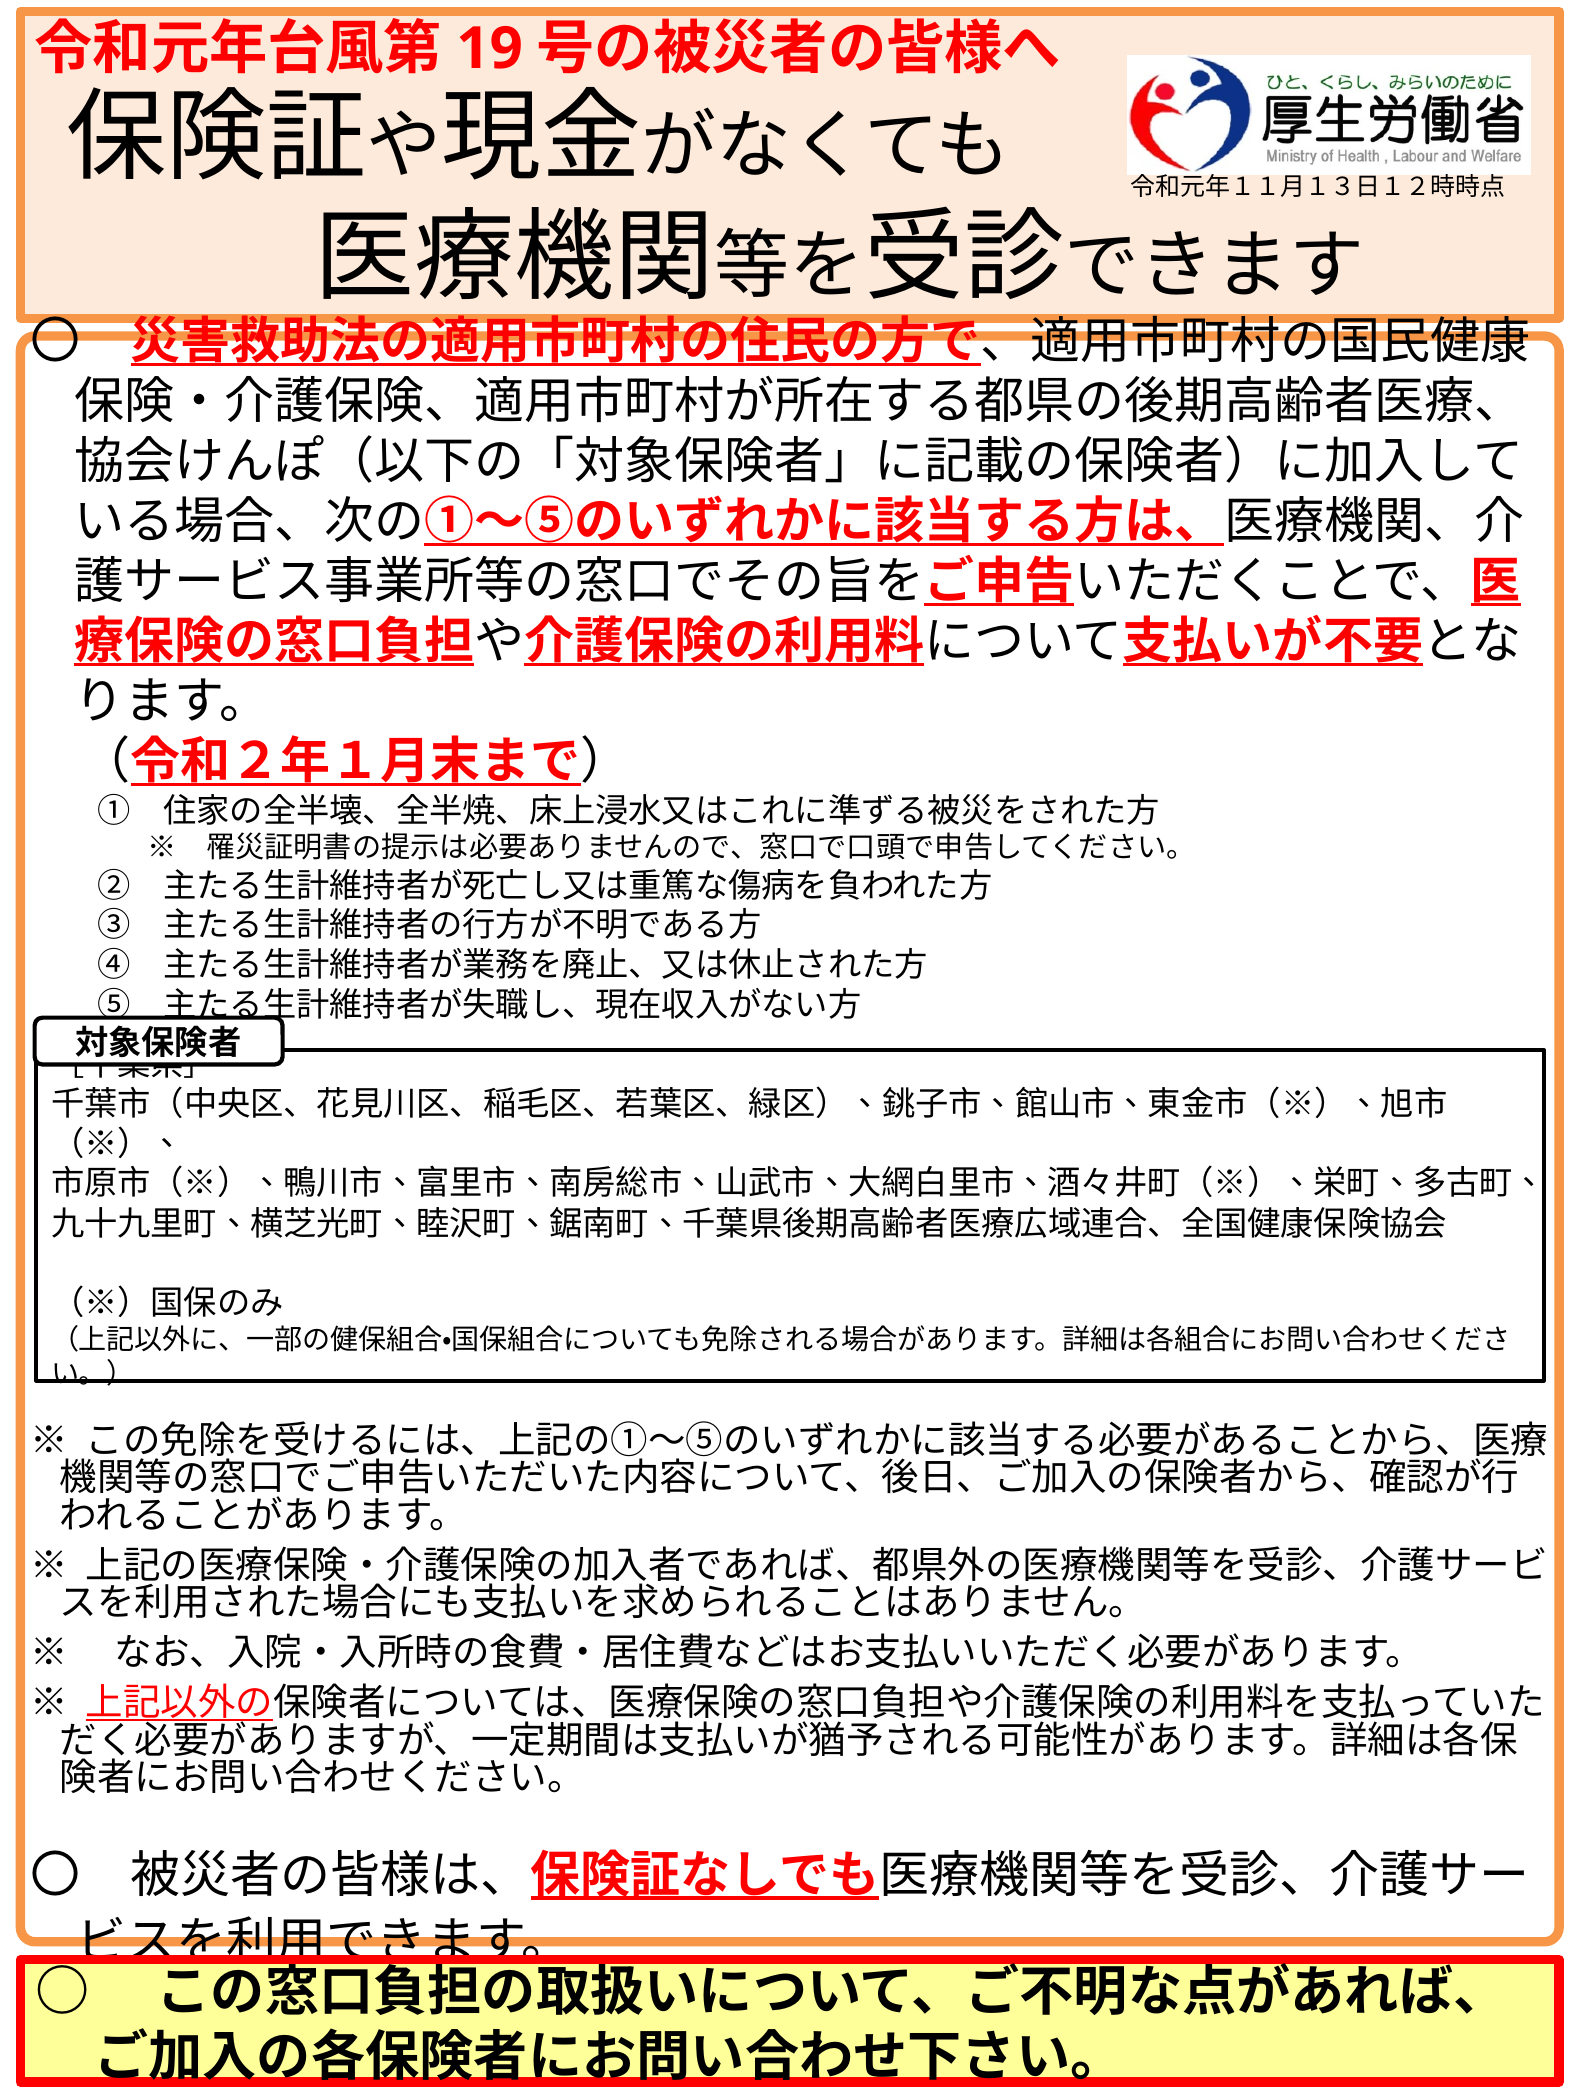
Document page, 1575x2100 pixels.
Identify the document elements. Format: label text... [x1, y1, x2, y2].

text_box 保険証や現金がなくても 医療機関等を受診できます [18, 9, 1561, 320]
text_box ［千葉県］ 千葉市（中央区、花見川区、稲毛区、若葉区、緑区）、銚子市、館山市、東金市（※）、旭市（※）、 市原市（※）、鴨川市、富里市、南房総市、山武市、大網白里市、酒々井町（※）、栄町、多古町、 九十九里町、横芝光町、睦沢町、鋸南町、千葉県後期高齢者医療広域連合、全国健康保険協会 （※）国保のみ （上記以外に、一部の健保組合・国保組合についても免除される場合があります。詳細は各組合にお問い合わせください。） [34, 1048, 1546, 1383]
text_box 対象保険者 [32, 1015, 285, 1067]
text_box 令和元年台風第19号の被災者の皆様へ [33, 1, 1081, 70]
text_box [1115, 55, 1543, 209]
text_box 〇 災害救助法の適用市町村の住民の方で、適用市町村の国民健康保険・介護保険、適用市町村が所在する都県の後期高齢者医療、協会けんぽ（以下の「対象保険者」に記載の保険者）に加入している場合、次の➀～➄のいずれかに該当する方は、医療機関、介護サービス事業所等の窓口でその旨をご申告いただくことで、医療保険の窓口負担や介護保険の利用料について支払いが不要となります。 （令和２年１月末まで） ① 住家の全半壊、全半焼、床上浸水又はこれに準ずる被災をされた方 ※ 罹災証明書の提示は必要ありませんので、窓口で口頭で申告してください。 ② 主たる生計維持者が死亡し又は重篤な傷病を負われた方 ③ 主たる生計維持者の行方が不明である方 ④ 主たる生計維持者が業務を廃止、又は休止された方 ⑤ 主たる生計維持者が失職し、現在収入がない方 ※ この免除を受けるには、上記の①～⑤のいずれかに該当する必要があることから、医療機関等の窓口でご申告いただいた内容について、後日、ご加入の保険者から、確認が行われることがあります。 ※ 上記の医療保険・介護保険の加入者であれば、都県外の医療機関等を受診、介護サービスを利用された場合にも支払いを求められることはありません。 ※ なお、入院・入所時の食費・居住費などはお支払いいただく必要があります。 ※ 上記以外の保険者については、医療保険の窓口負担や介護保険の利用料を支払っていただく必要がありますが、一定期間は支払いが猶予される可能性があります。詳細は各保険者にお問い合わせください。 〇 被災者の皆様は、保険証なしでも医療機関等を受診、介護サービスを利用できます。 [18, 333, 1562, 1944]
text_box ○ この窓口負担の取扱いについて、ご不明な点があれば、ご加入の各保険者にお問い合わせ下さい。 [18, 1957, 1561, 2084]
